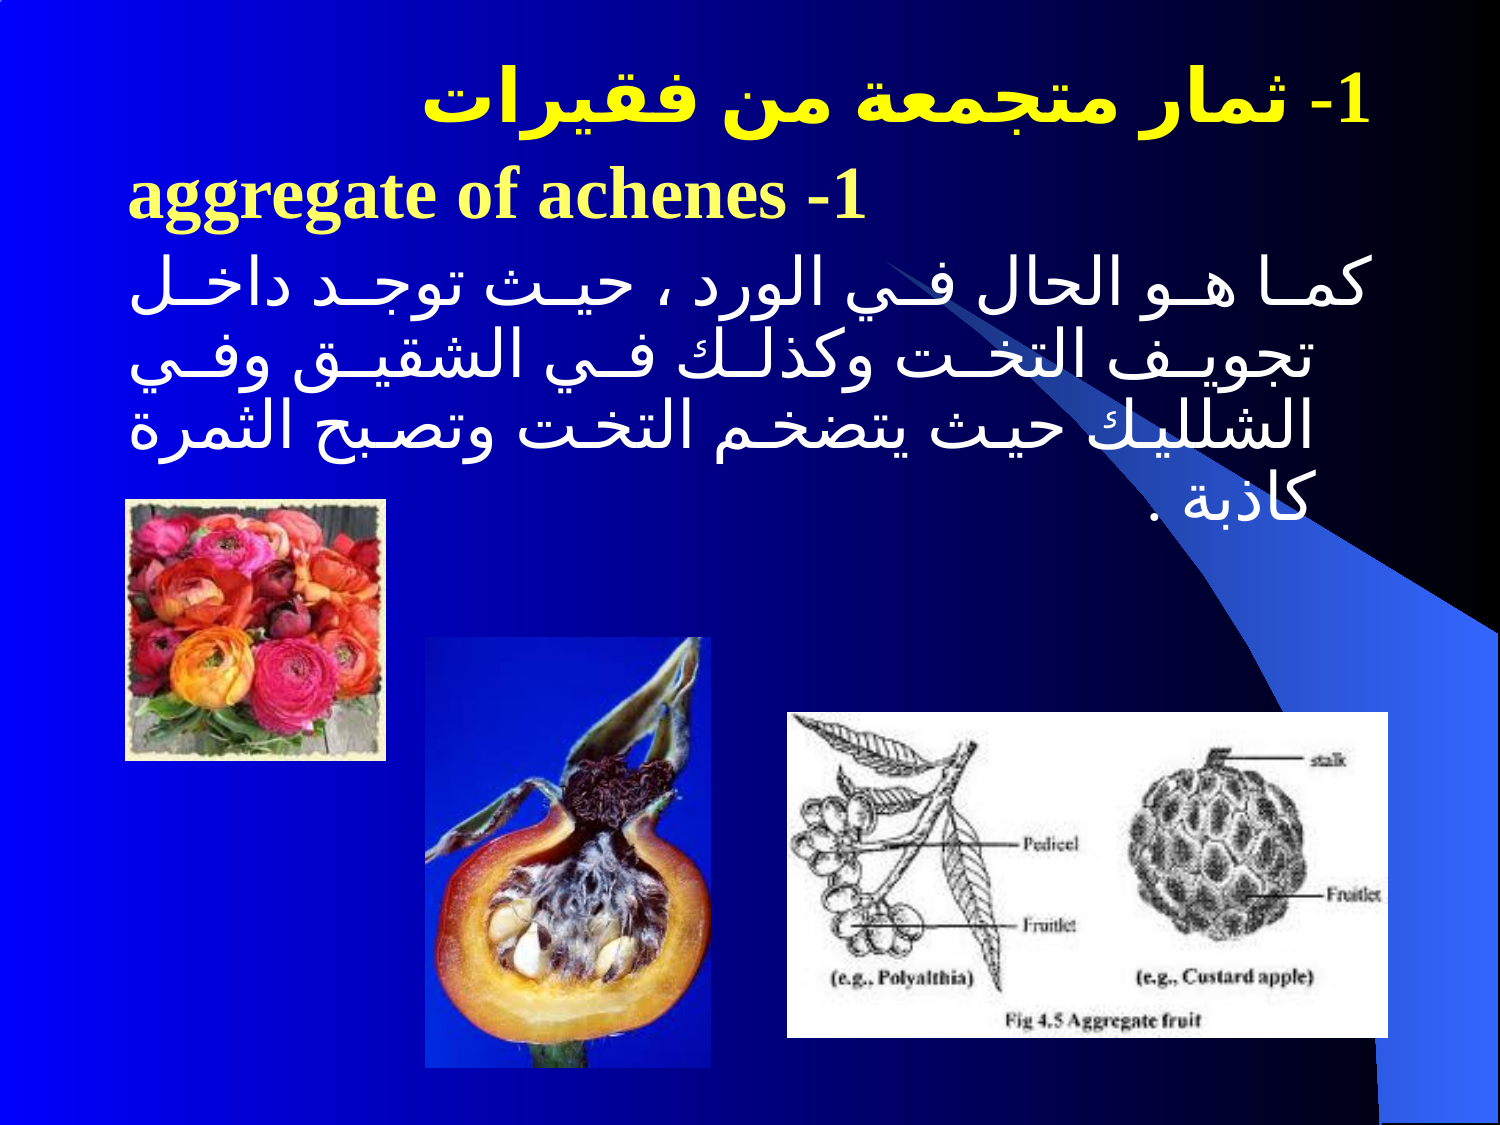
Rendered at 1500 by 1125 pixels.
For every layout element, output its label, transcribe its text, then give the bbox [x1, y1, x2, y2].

picture [124, 499, 387, 762]
text_box 1- ثمار متجمعة من فقيرات 1- aggregate of achenes كما هو الحال في الورد ، حيث توجد داخل تجويف التخت وكذلك في الشقيق وفي الشلليك حيث يتضخم التخت وتصبح الثمرة كاذبة . [112, 49, 1388, 725]
picture [424, 637, 712, 1068]
picture [787, 712, 1388, 1038]
